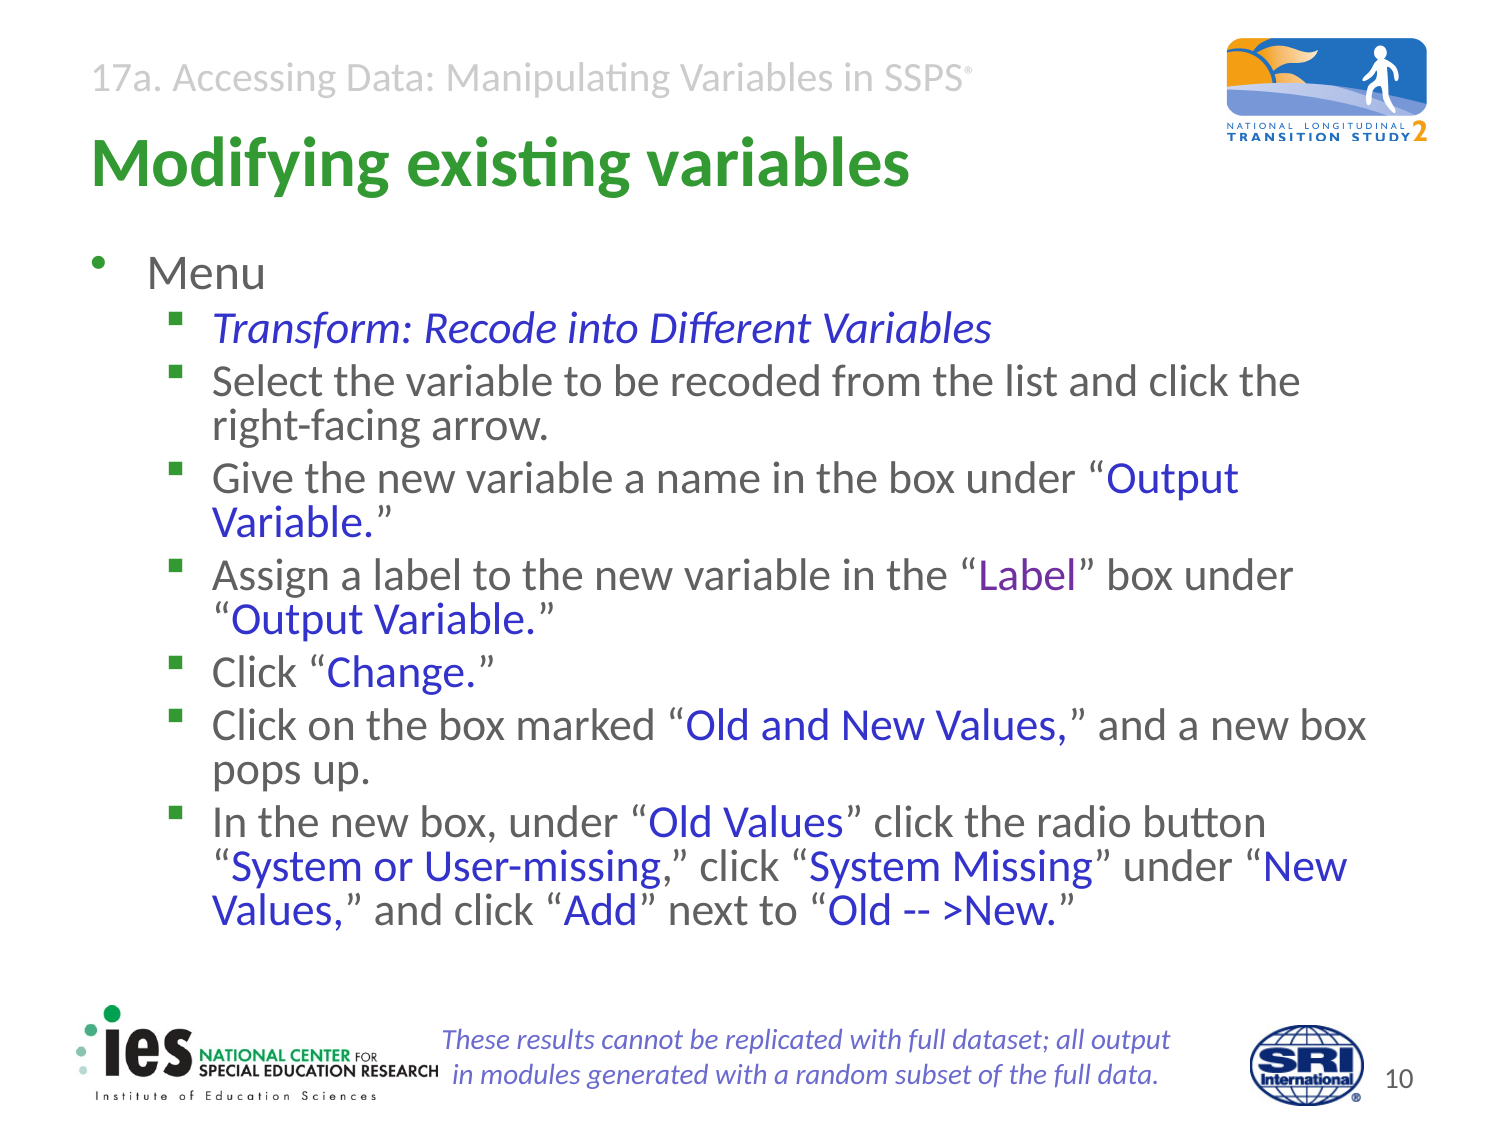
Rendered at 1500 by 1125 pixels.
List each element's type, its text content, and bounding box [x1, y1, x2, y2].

picture [76, 1005, 438, 1100]
list Menu Transform: Recode into Different Variables Select the variable to be recoded from the list and click the right-facing arrow. Give the new variable a name in the box under “Output Variable.” Assign a label to the new variable in the “Label” box under “Output Variable.” Click “Change.” Click on the box marked “Old and New Values,” and a new box pops up. In the new box, under “Old Values” click the radio button “System or User-missing,” click “System Missing” under “New Values,” and click “Add” next to “Old -- >New.” [74, 243, 1426, 987]
slide_number 9 [1324, 1051, 1429, 1125]
title Modifying existing variables [74, 90, 1426, 226]
footer These results cannot be replicated with full dataset; all output in modules generated with a random subset of the full data. [299, 1012, 1313, 1091]
picture [1250, 1025, 1364, 1106]
